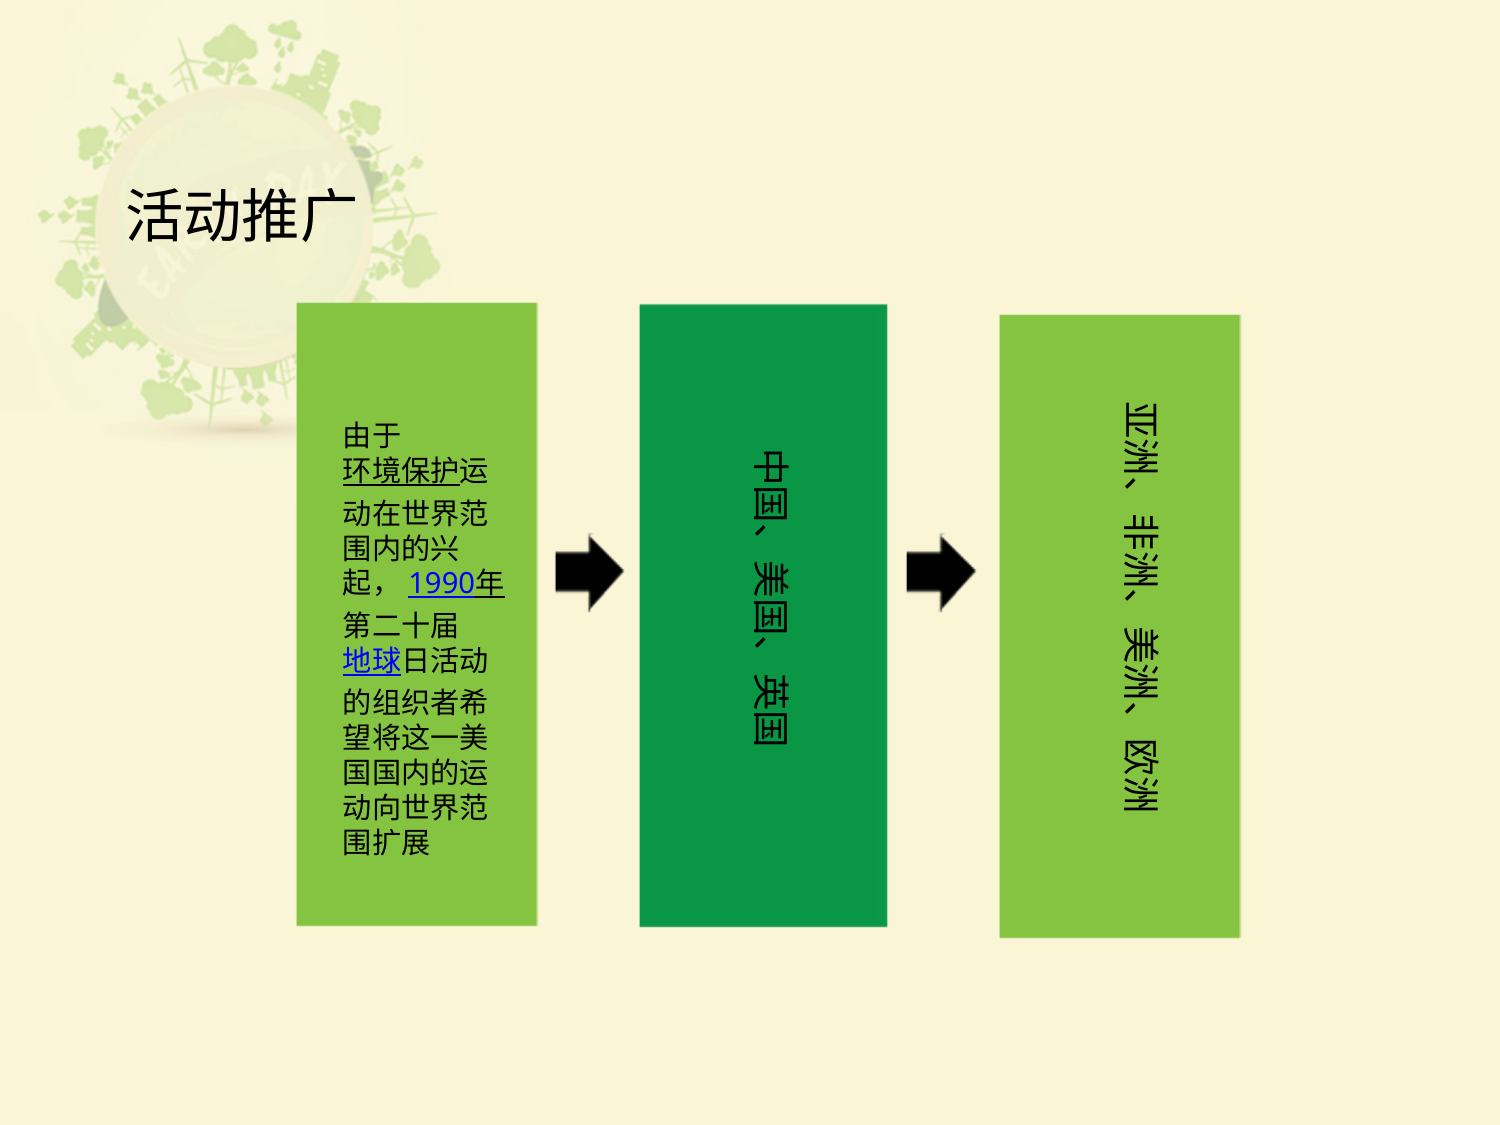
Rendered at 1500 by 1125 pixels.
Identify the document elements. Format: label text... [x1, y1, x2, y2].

text_box 活动推广 [110, 171, 374, 257]
picture [0, 0, 1500, 1125]
